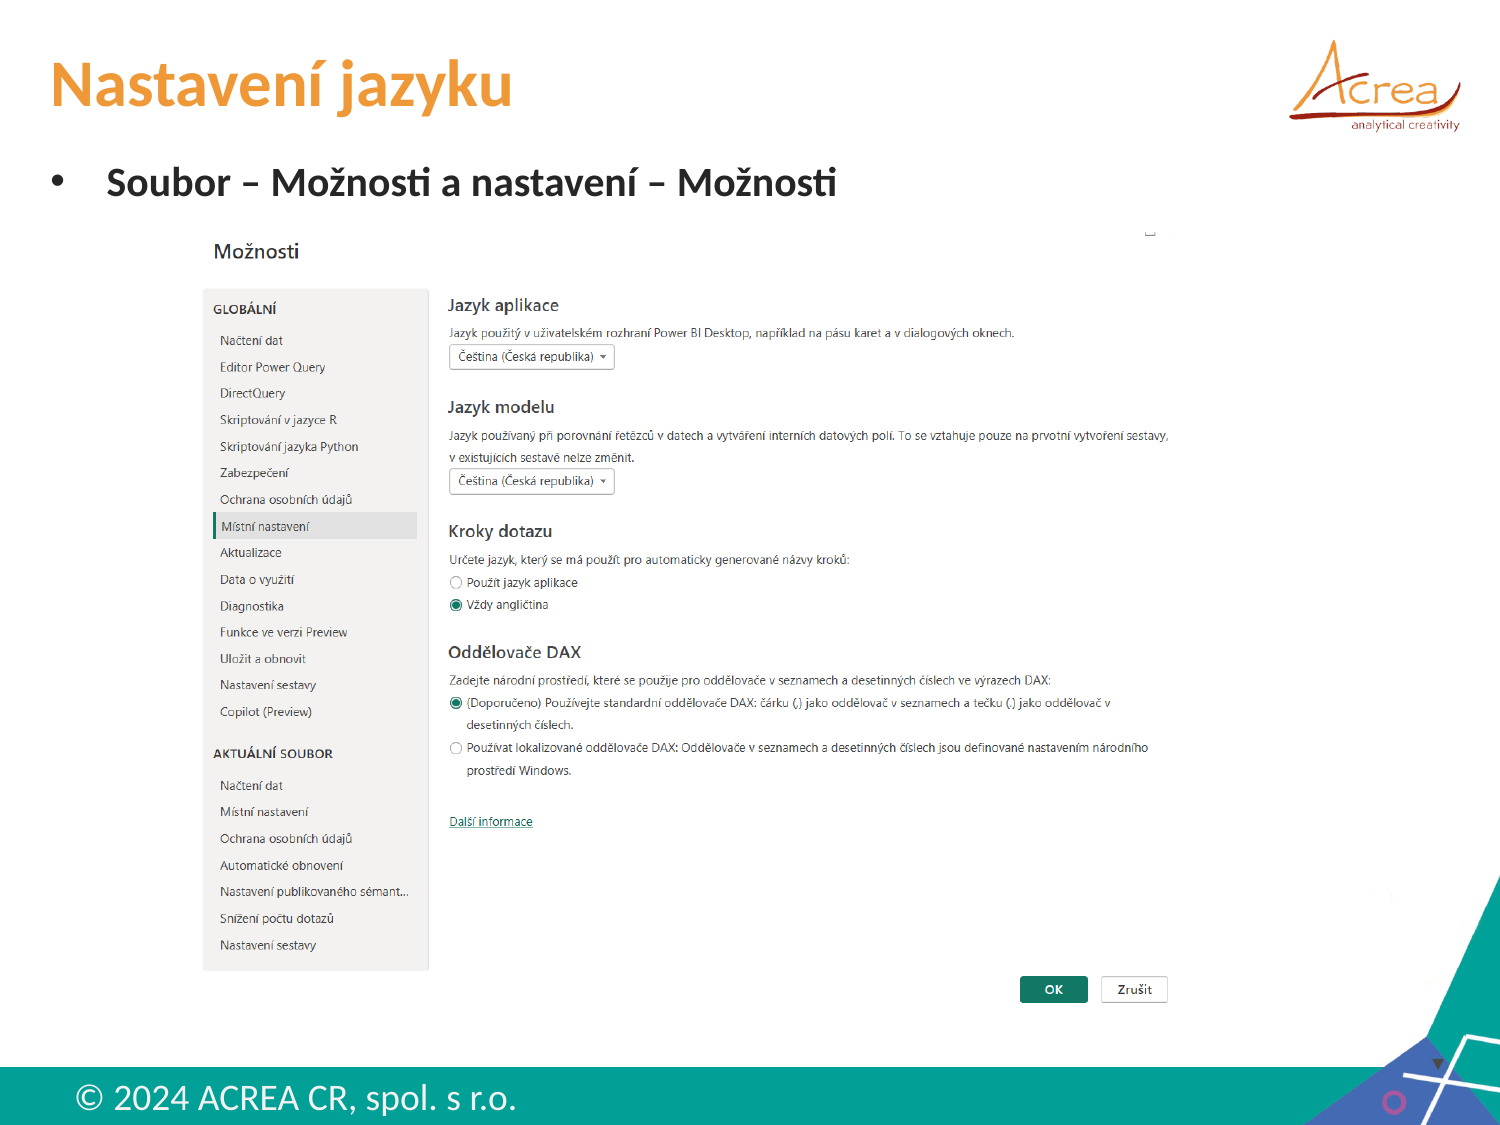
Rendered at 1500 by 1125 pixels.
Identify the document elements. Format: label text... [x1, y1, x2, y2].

picture [1280, 853, 1500, 1125]
title Nastavení jazyku [35, 35, 1276, 124]
picture [1249, 10, 1500, 161]
list Soubor – Možnosti a nastavení – Možnosti [35, 147, 1453, 1010]
picture [194, 232, 1176, 1011]
